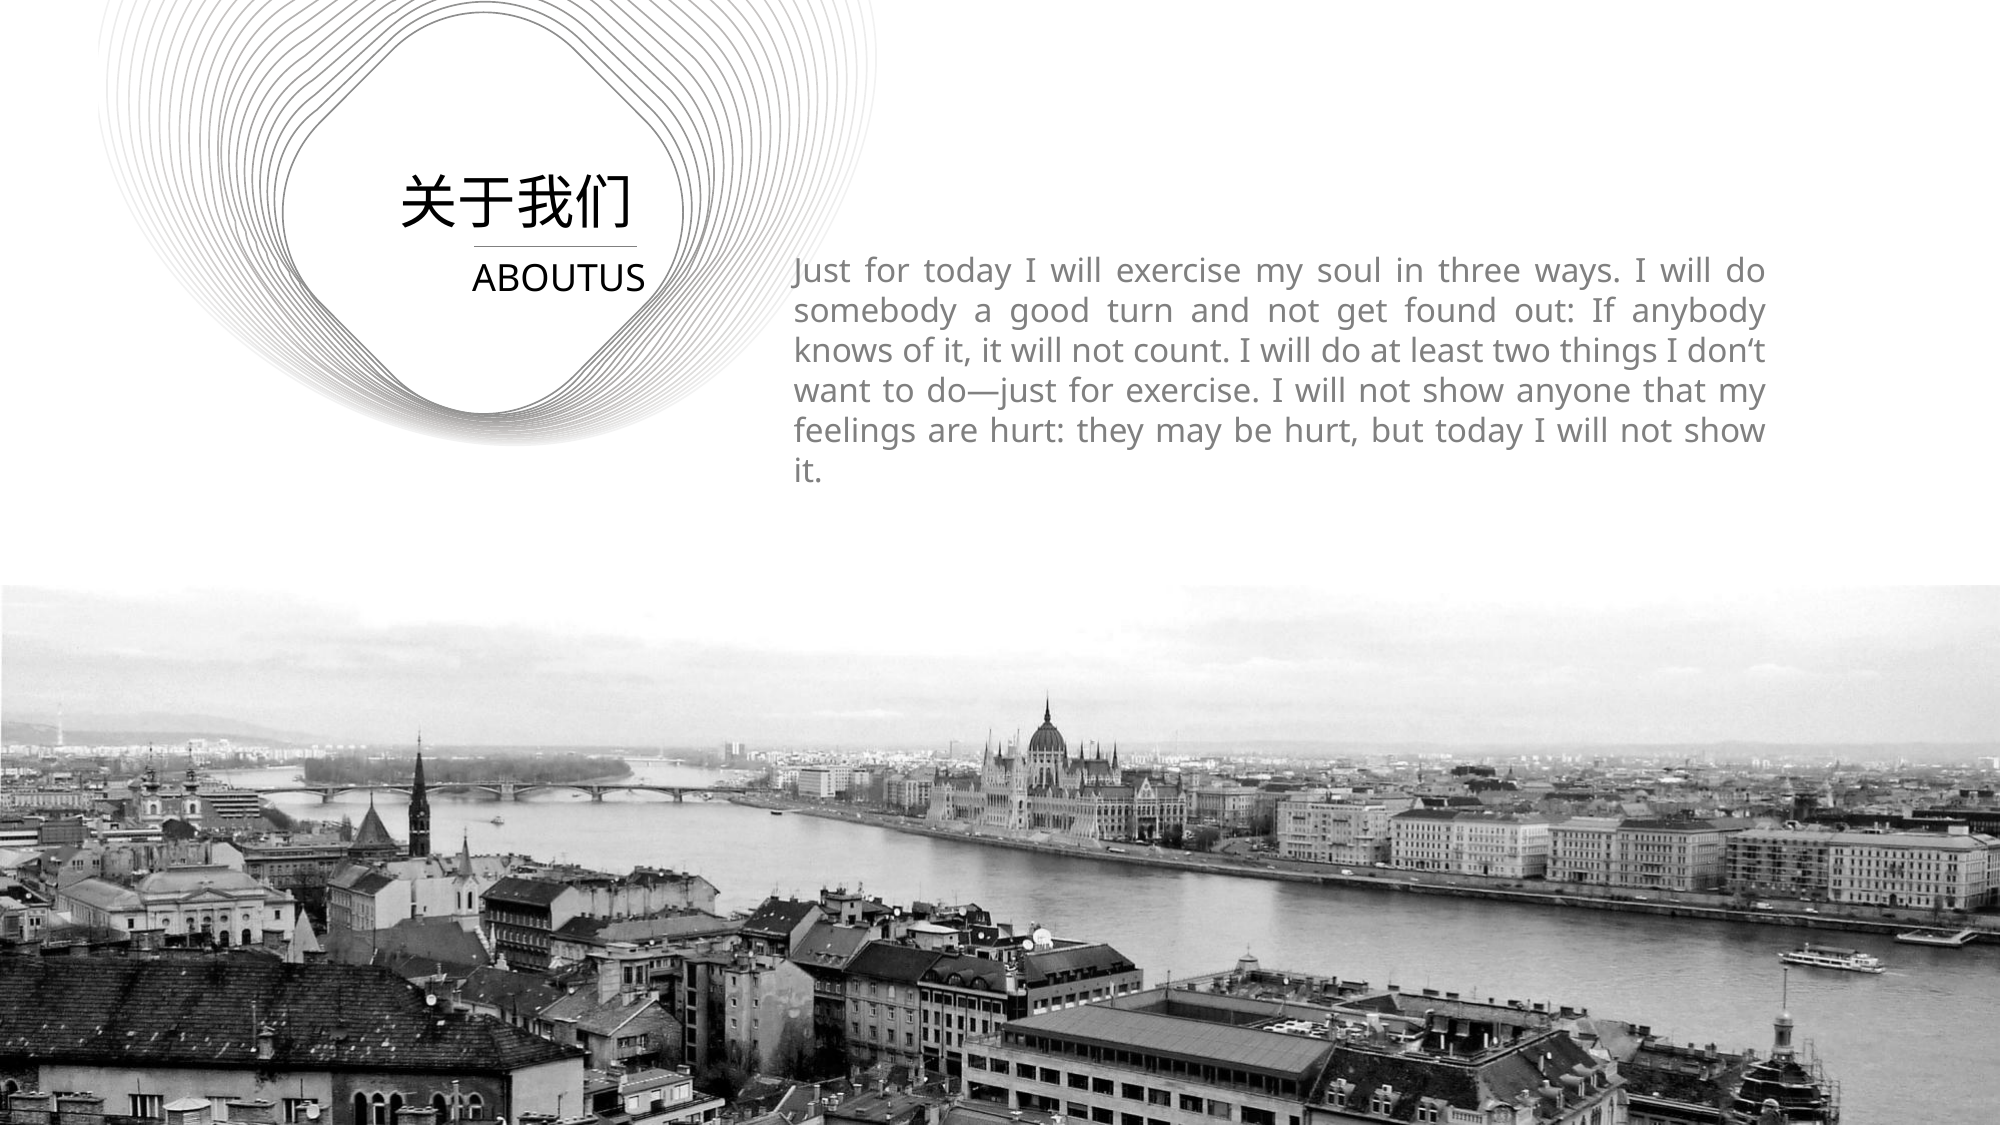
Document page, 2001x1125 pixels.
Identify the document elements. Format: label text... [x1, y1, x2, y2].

text_box Just for today I will exercise my soul in three ways. I will do somebody a good turn and not get found out: If anybody knows of it, it will not count. I will do at least two things I don‘t want to do—just for exercise. I will not show anyone that my feelings are hurt: they may be hurt, but today I will not show it. [823, 241, 1783, 496]
picture [154, 0, 823, 504]
picture [0, 585, 2000, 1125]
